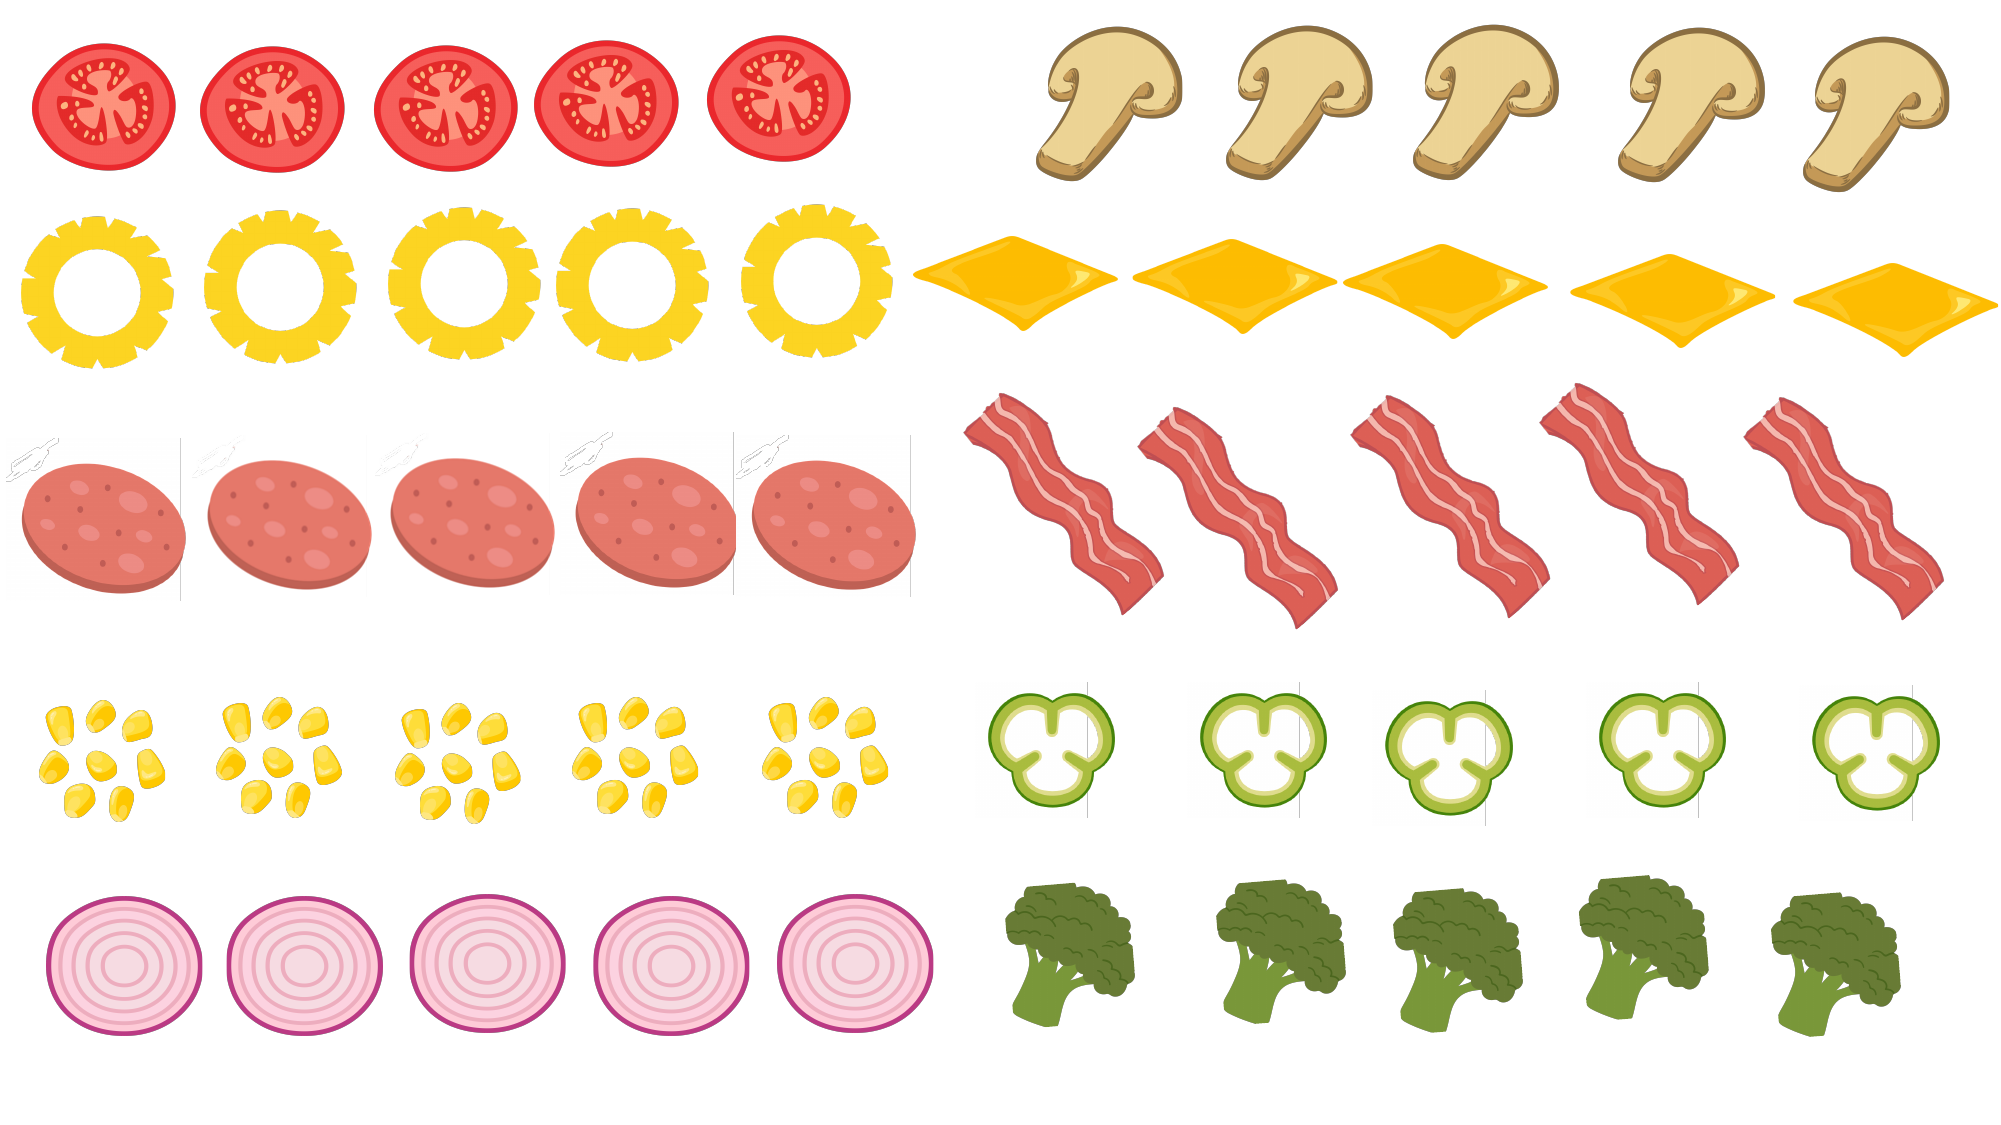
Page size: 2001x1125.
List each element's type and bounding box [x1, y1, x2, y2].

picture [192, 435, 372, 597]
text_box [1002, 878, 1139, 1030]
picture [1586, 682, 1726, 818]
text_box [409, 894, 566, 1033]
picture [0, 204, 910, 378]
text_box [1213, 875, 1350, 1027]
text_box [24, 36, 185, 182]
text_box [526, 33, 688, 178]
text_box [761, 696, 889, 818]
picture [560, 432, 916, 598]
text_box [1224, 25, 1373, 181]
text_box [1343, 244, 1548, 339]
text_box [1034, 26, 1183, 183]
text_box [394, 702, 521, 824]
text_box [1616, 27, 1765, 183]
text_box [1390, 883, 1527, 1036]
text_box [366, 38, 527, 183]
text_box [1132, 239, 1338, 334]
picture [1187, 682, 1327, 818]
text_box [1570, 254, 1776, 348]
text_box [1576, 870, 1713, 1023]
text_box [1411, 24, 1559, 181]
text_box [1801, 36, 1950, 193]
picture [6, 438, 186, 601]
text_box [777, 894, 934, 1033]
text_box [38, 699, 166, 822]
text_box [571, 696, 699, 818]
text_box [1768, 888, 1905, 1040]
picture [975, 682, 1115, 818]
picture [1372, 690, 1513, 826]
picture [946, 325, 2000, 640]
text_box [913, 236, 1118, 331]
text_box [593, 896, 750, 1036]
picture [1799, 685, 1940, 821]
text_box [699, 28, 860, 173]
text_box [192, 39, 354, 184]
text_box [226, 896, 383, 1036]
picture [375, 433, 555, 595]
text_box [1793, 263, 1999, 358]
text_box [215, 696, 342, 818]
text_box [46, 896, 203, 1036]
